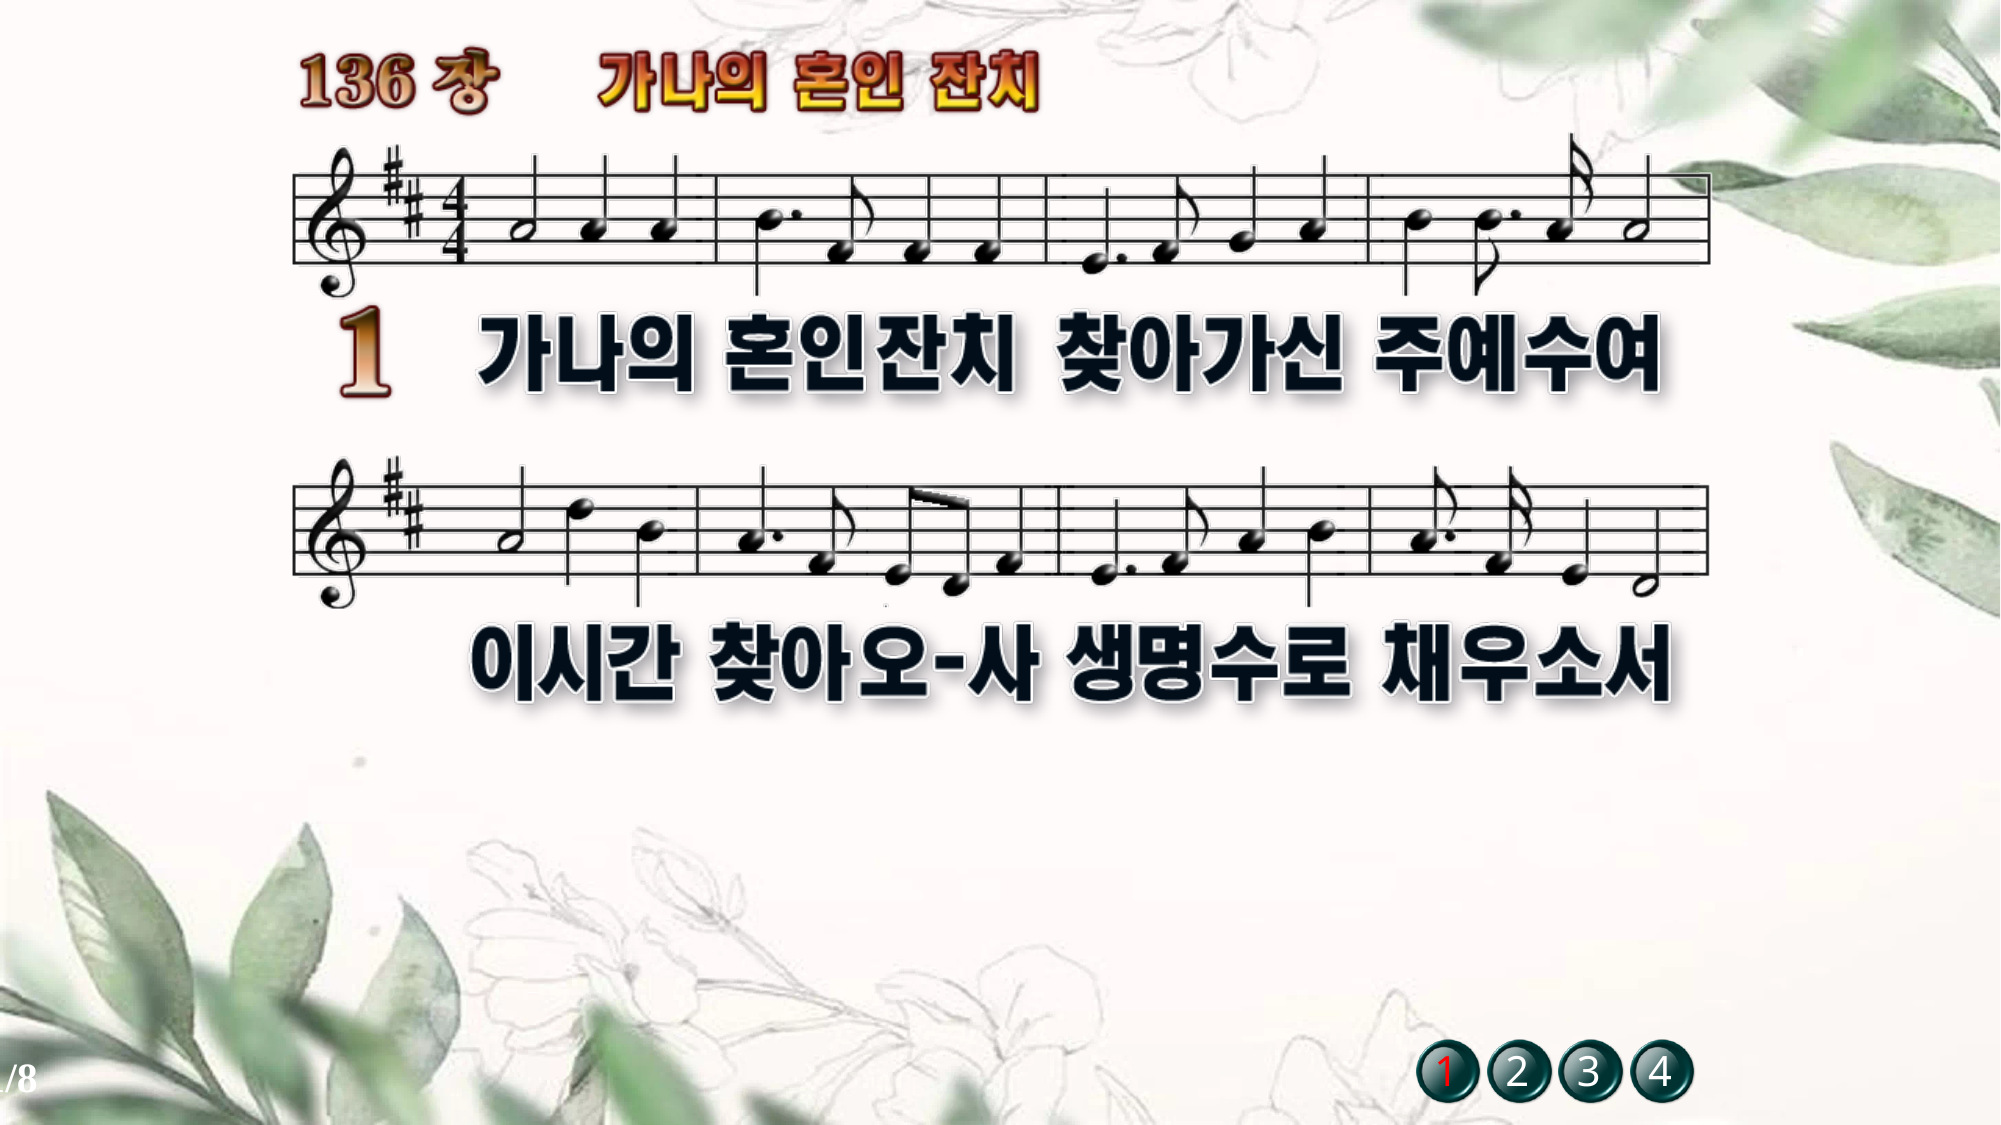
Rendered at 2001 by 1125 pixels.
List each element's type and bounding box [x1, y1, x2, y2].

text_box [1413, 1035, 1484, 1106]
picture [0, 0, 2001, 1125]
text_box [1555, 1035, 1626, 1106]
text_box [1484, 1035, 1555, 1106]
text_box [1627, 1035, 1697, 1106]
